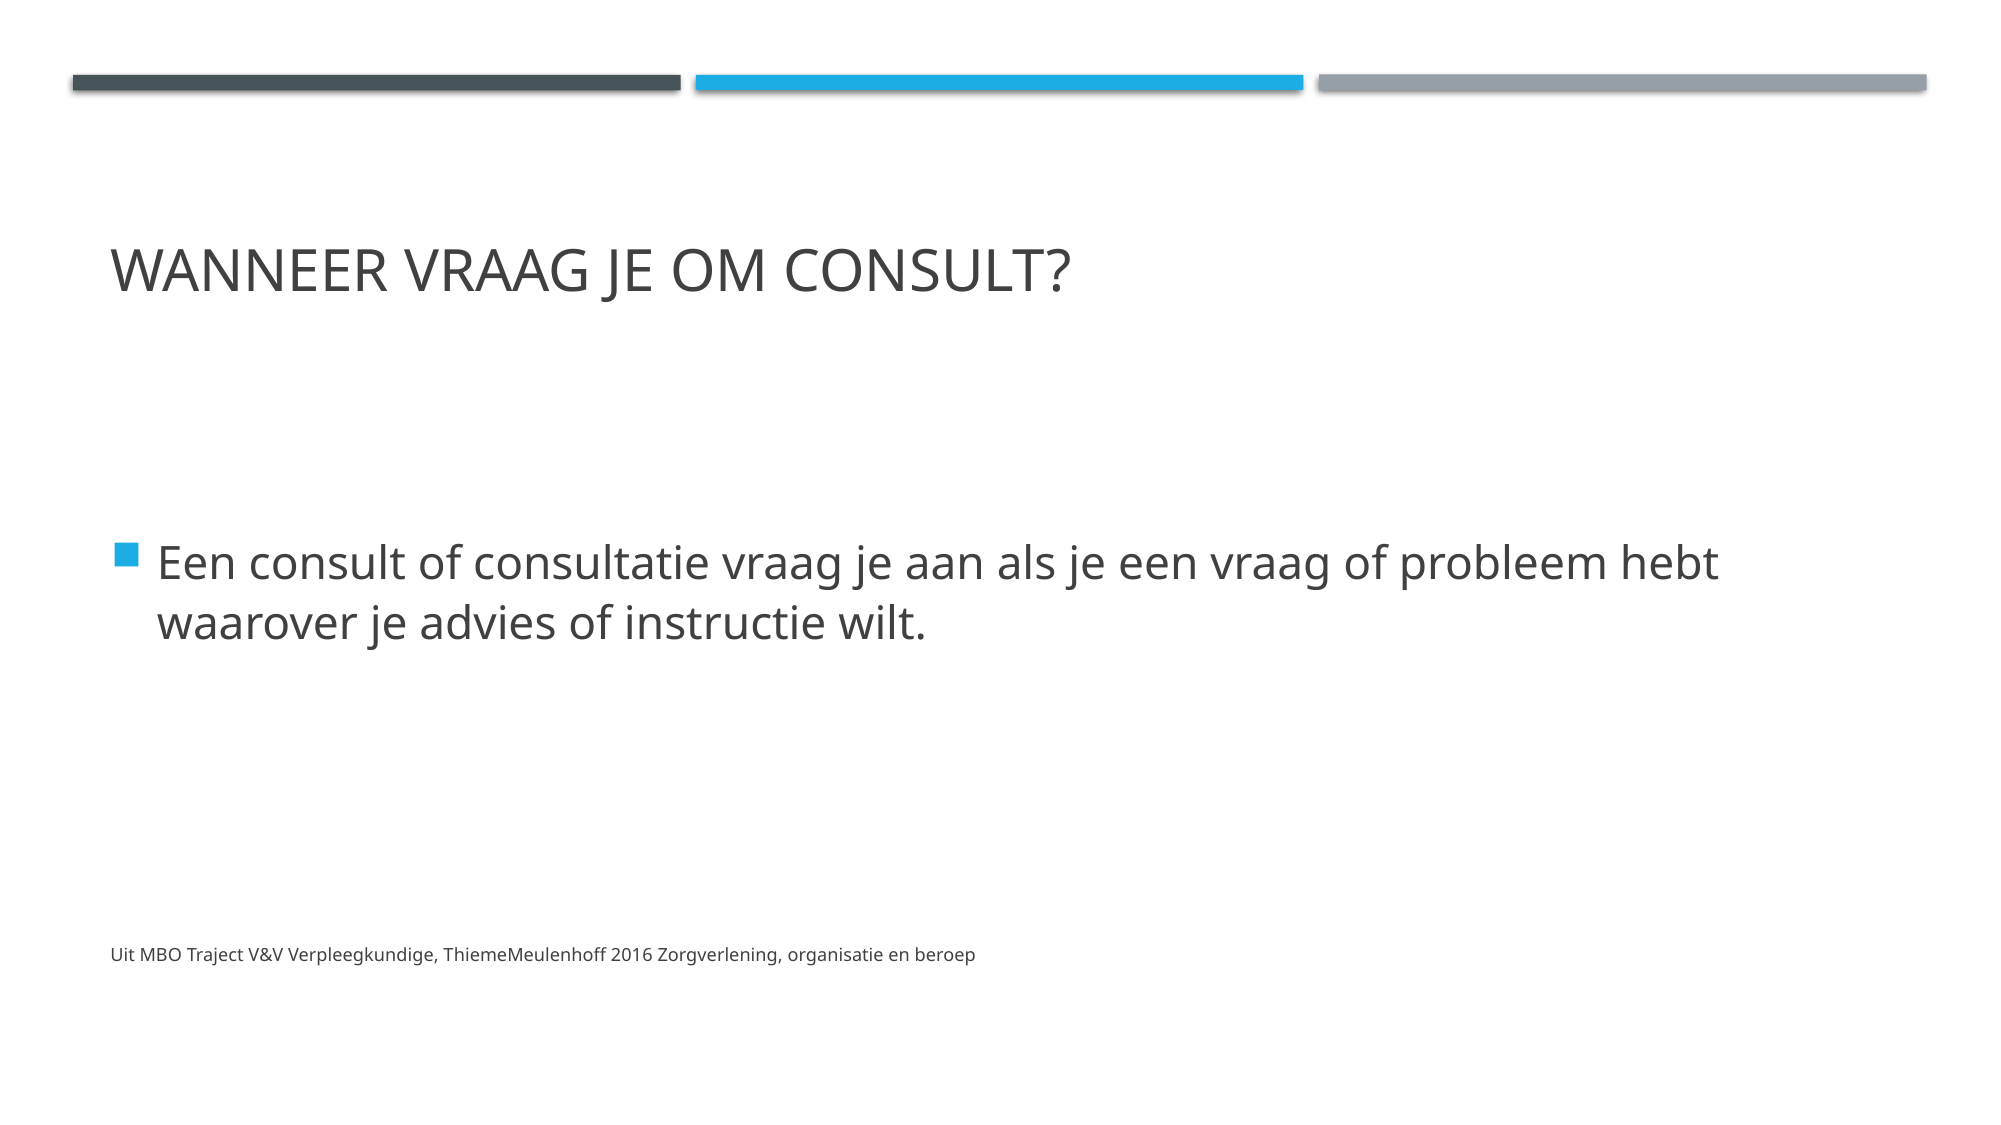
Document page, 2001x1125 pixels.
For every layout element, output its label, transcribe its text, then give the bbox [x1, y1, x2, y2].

title Wanneer vraag je om consult? [95, 115, 1905, 311]
list Een consult of consultatie vraag je aan als je een vraag of probleem hebt waarover je advies of instructie wilt. Uit MBO Traject V&V Verpleegkundige, ThiemeMeulenhoff 2016 Zorgverlening, organisatie en beroep [95, 383, 1905, 981]
